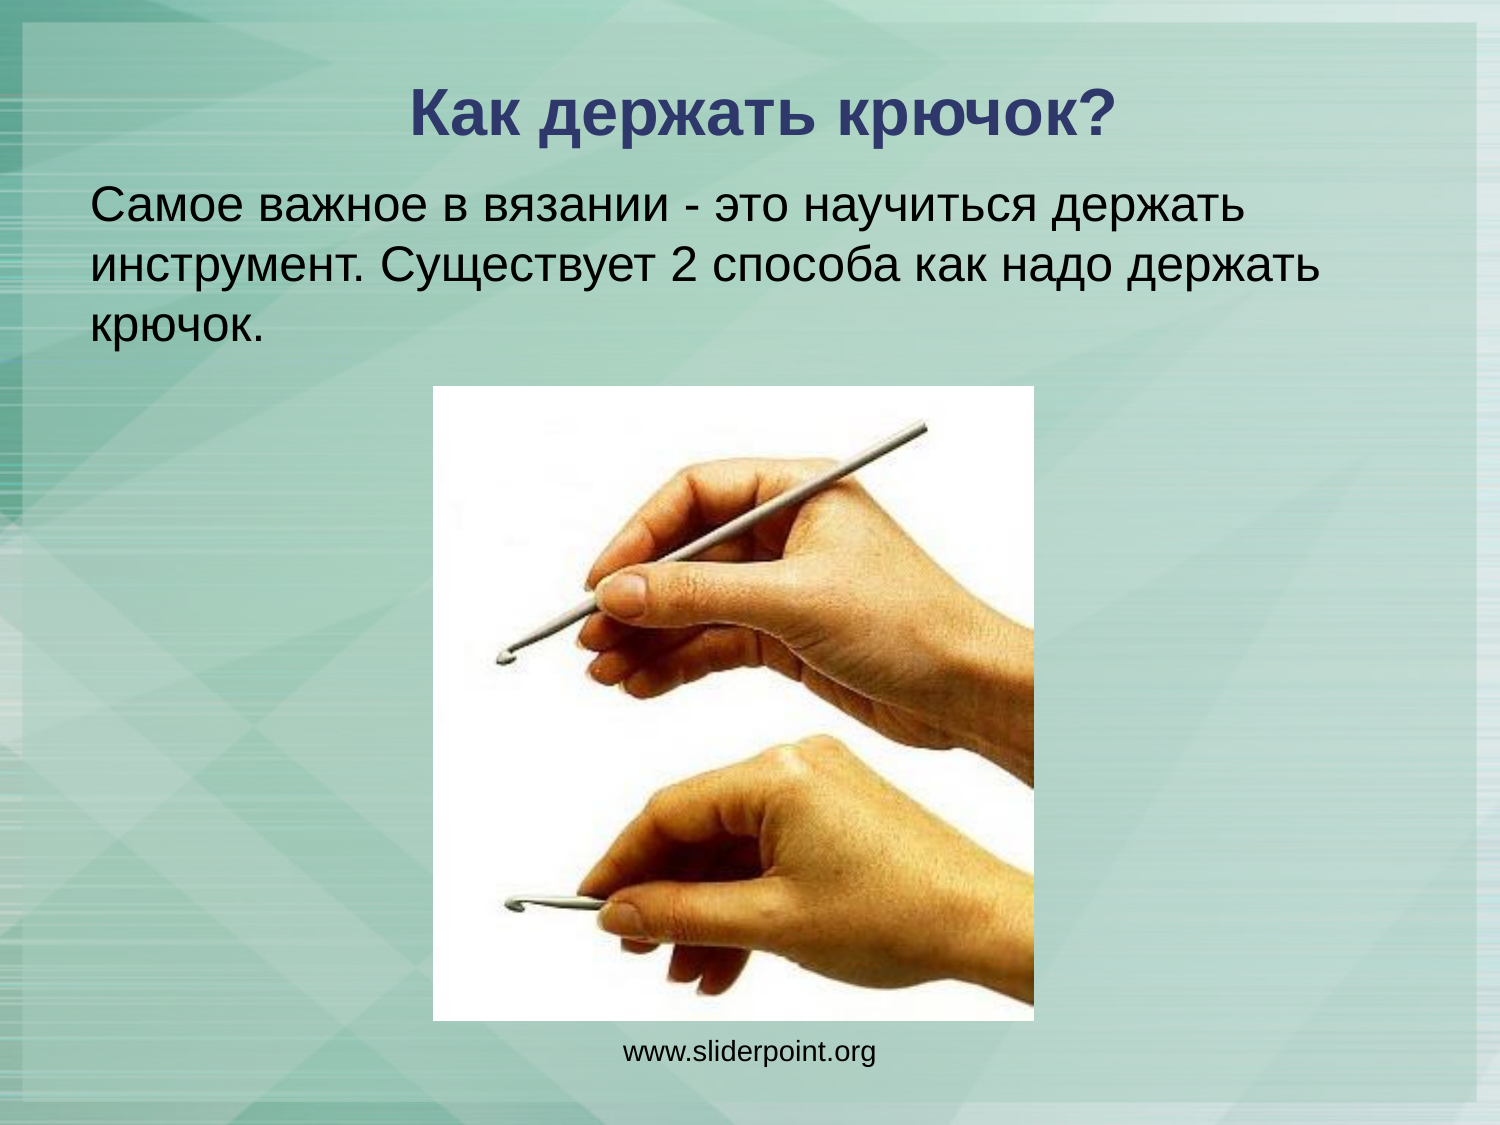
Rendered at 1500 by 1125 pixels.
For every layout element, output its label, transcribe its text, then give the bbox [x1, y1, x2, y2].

footer www.sliderpoint.org [512, 1029, 988, 1103]
subtitle Самое важное в вязании - это научиться держать инструмент. Существует 2 способа как надо держать крючок. [74, 163, 1442, 376]
picture [0, 0, 1500, 1125]
title Как держать крючок? [74, 58, 1454, 317]
